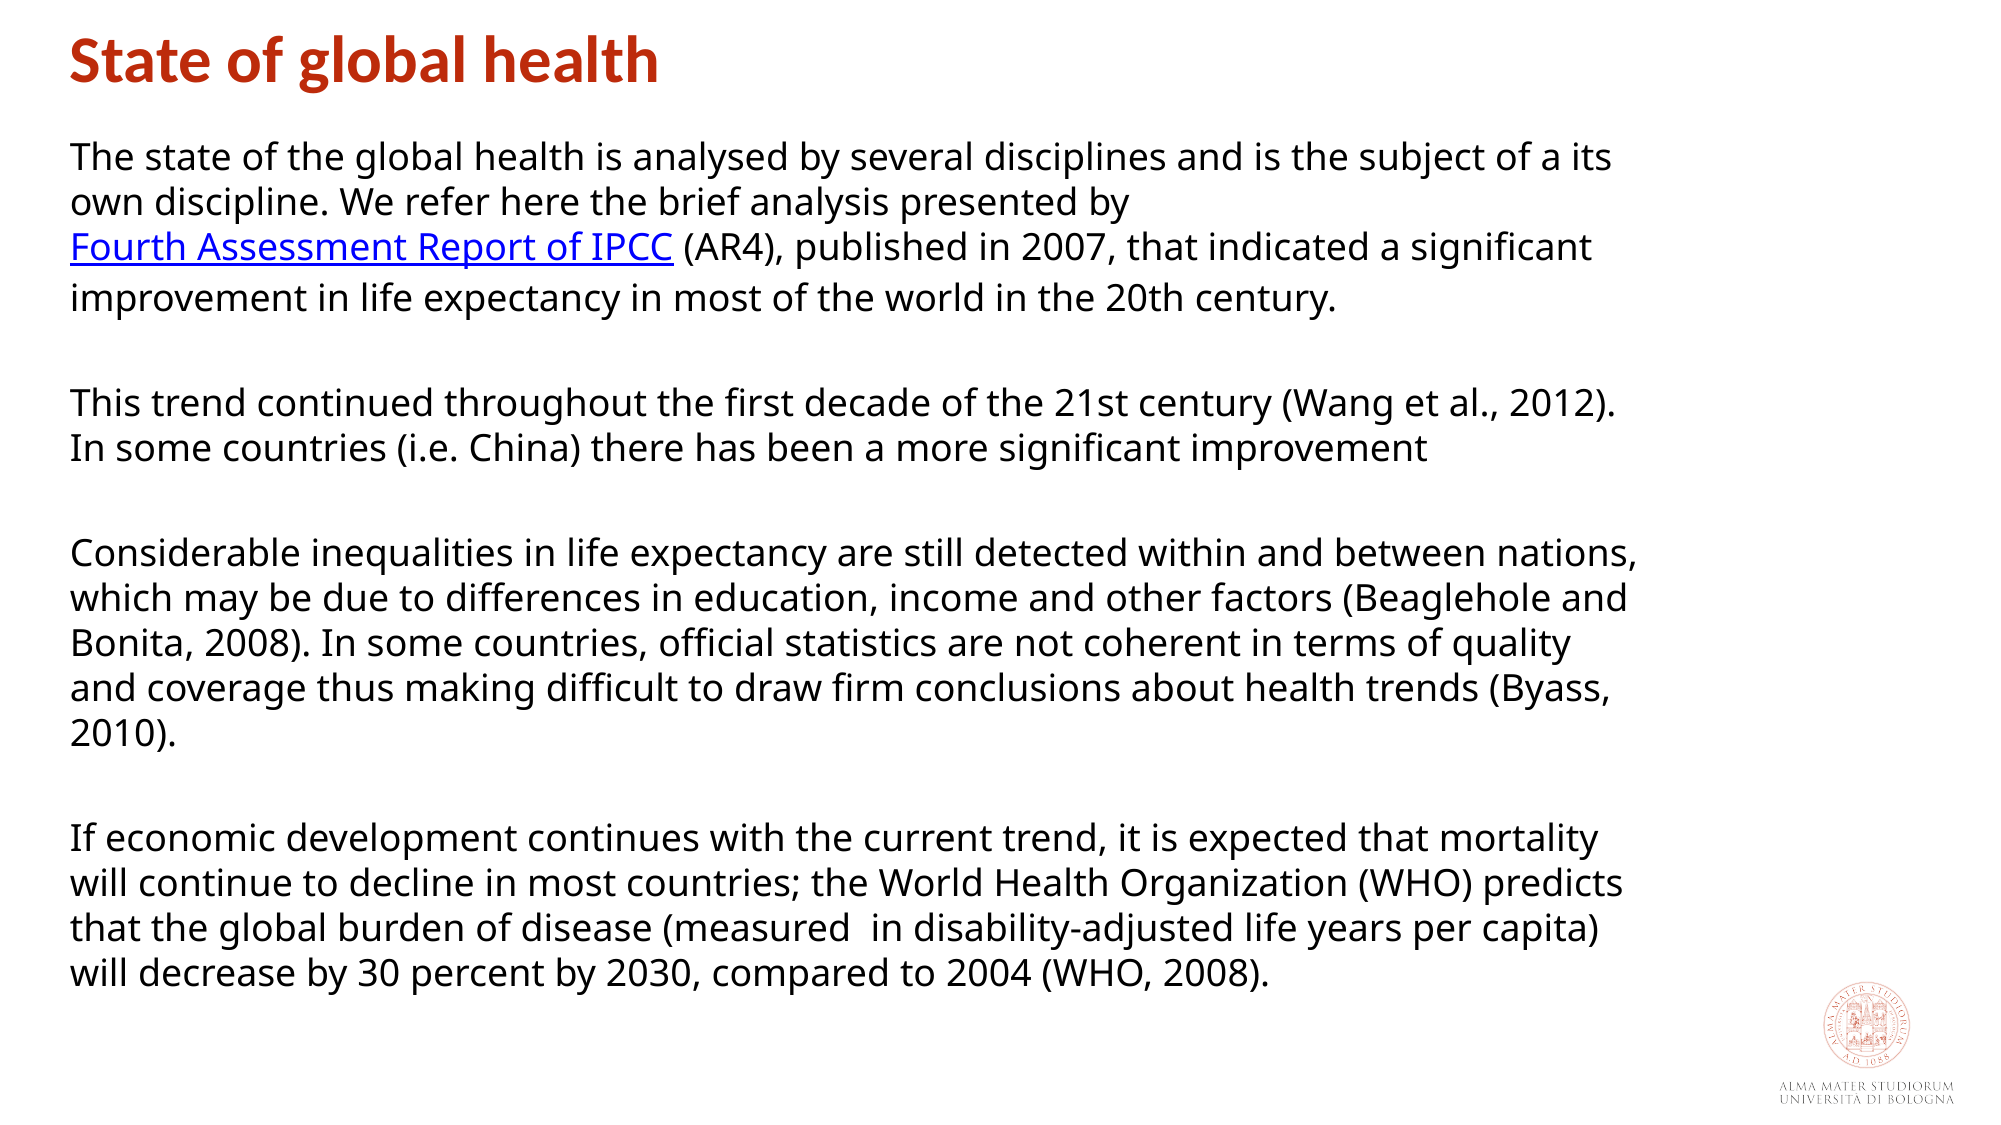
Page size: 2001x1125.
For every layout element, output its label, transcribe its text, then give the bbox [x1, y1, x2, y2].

list State of global health [55, 42, 1898, 149]
list The state of the global health is analysed by several disciplines and is the subject of a its own discipline. We refer here the brief analysis presented by Fourth Assessment Report of IPCC (AR4), published in 2007, that indicated a significant improvement in life expectancy in most of the world in the 20th century. This trend continued throughout the first decade of the 21st century (Wang et al., 2012). In some countries (i.e. China) there has been a more significant improvement Considerable inequalities in life expectancy are still detected within and between nations, which may be due to differences in education, income and other factors (Beaglehole and Bonita, 2008). In some countries, official statistics are not coherent in terms of quality and coverage thus making difficult to draw firm conclusions about health trends (Byass, 2010). If economic development continues with the current trend, it is expected that mortality will continue to decline in most countries; the World Health Organization (WHO) predicts that the global burden of disease (measured in disability-adjusted life years per capita) will decrease by 30 percent by 2030, compared to 2004 (WHO, 2008). [55, 125, 1661, 220]
picture [1752, 964, 1981, 1118]
